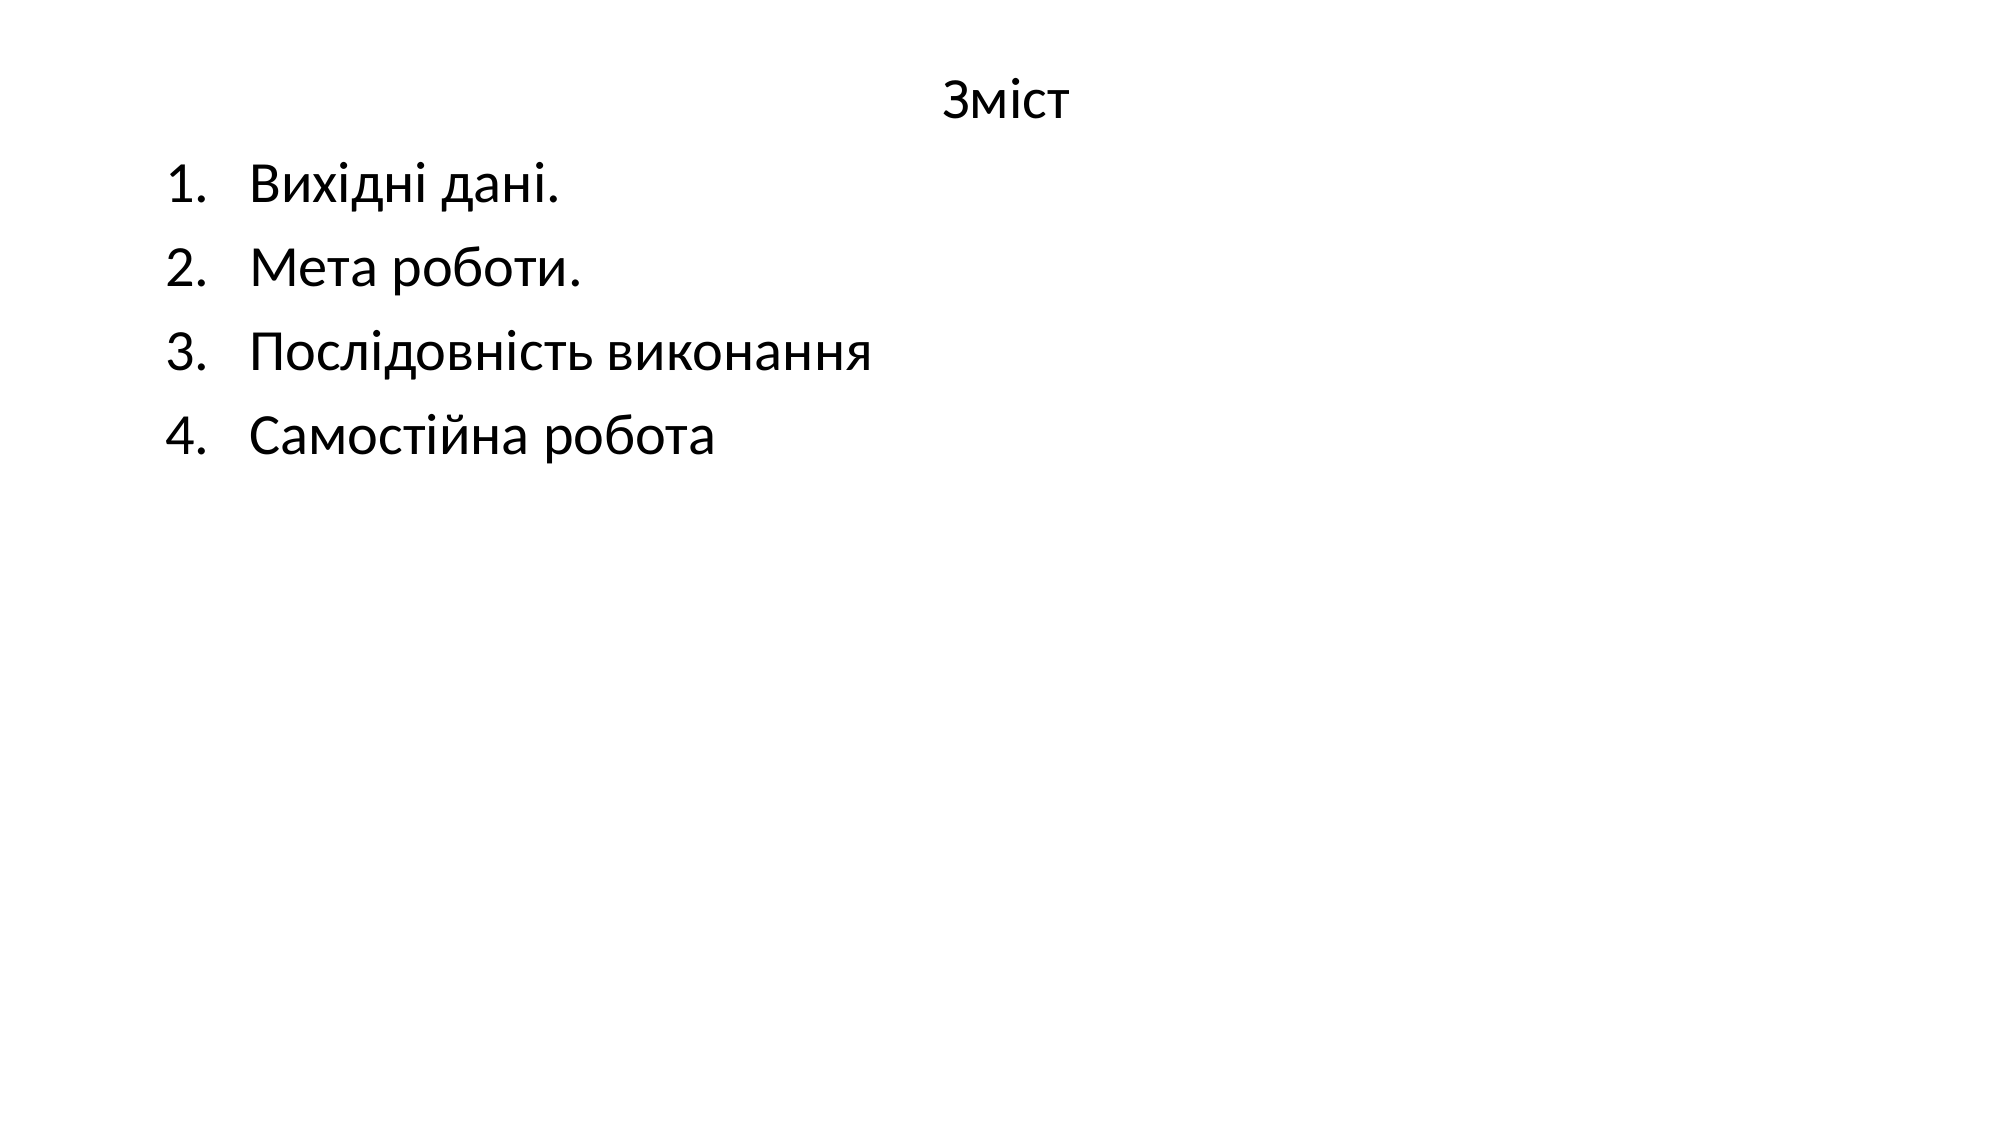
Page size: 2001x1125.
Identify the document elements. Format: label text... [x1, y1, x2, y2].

list Зміст Вихідні дані. Мета роботи. Послідовність виконання Самостійна робота [150, 61, 1863, 1014]
